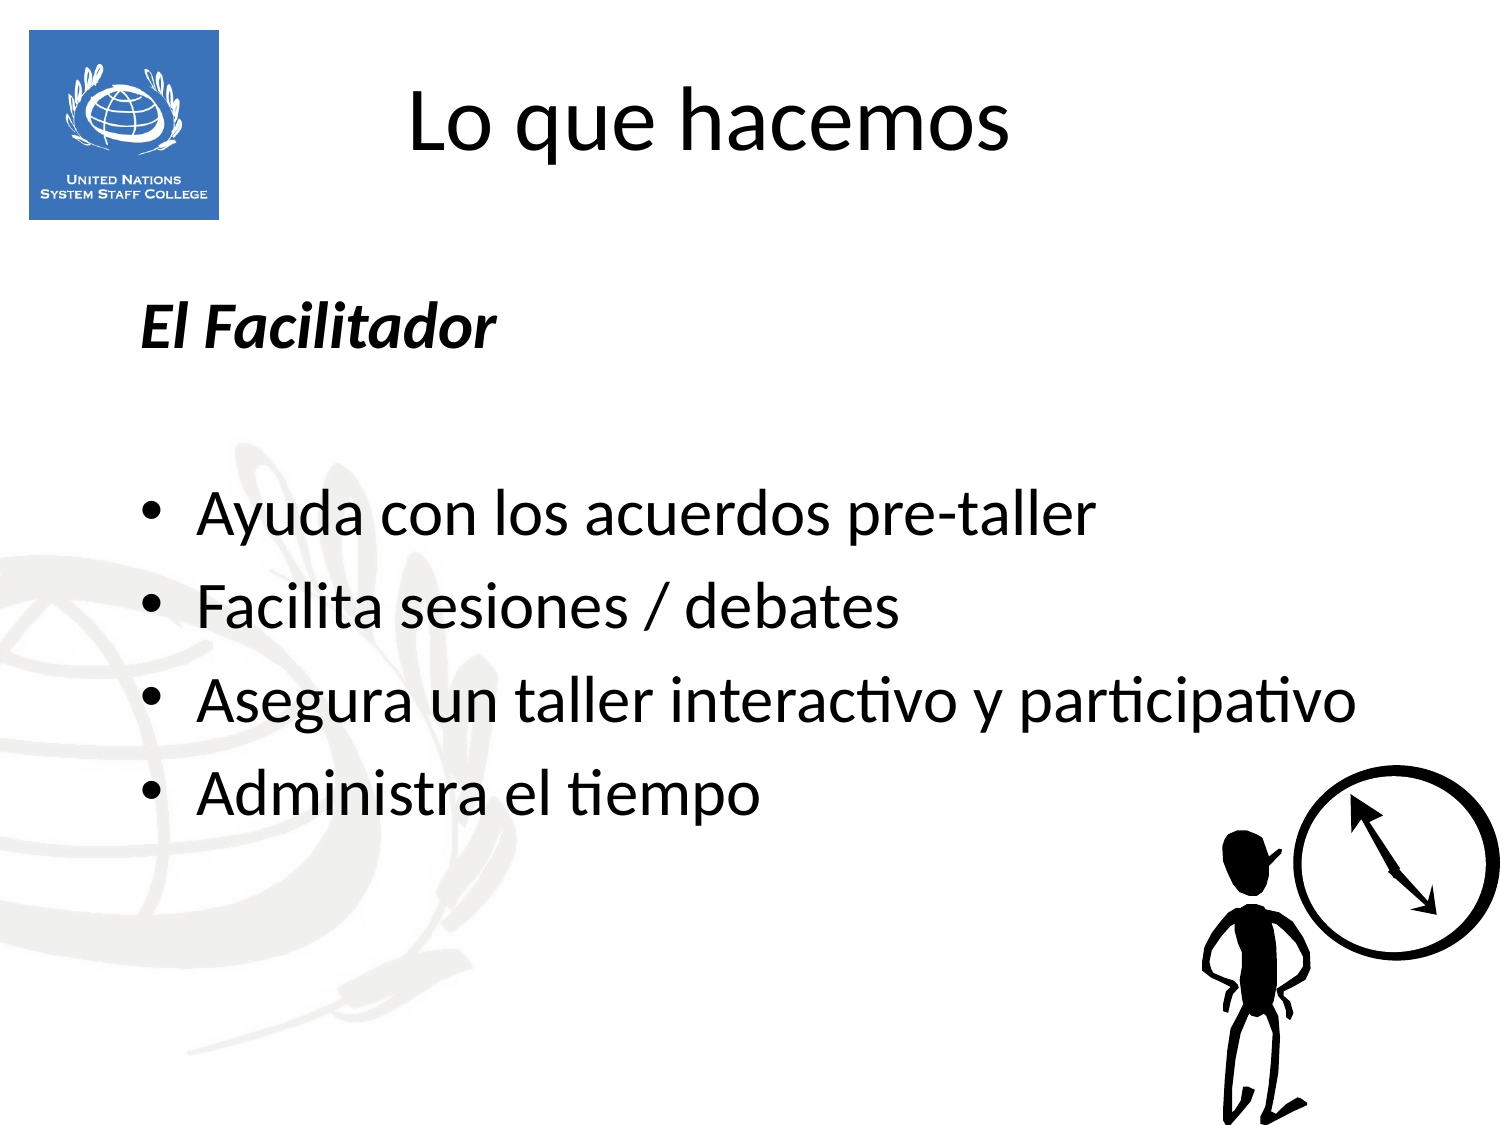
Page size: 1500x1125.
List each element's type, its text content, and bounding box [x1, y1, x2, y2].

picture [1201, 765, 1500, 1125]
text_box El Facilitador Ayuda con los acuerdos pre-taller Facilita sesiones / debates Asegura un taller interactivo y participativo Administra el tiempo [124, 274, 1400, 1038]
picture [29, 30, 219, 220]
text_box Lo que hacemos [253, 51, 1167, 177]
